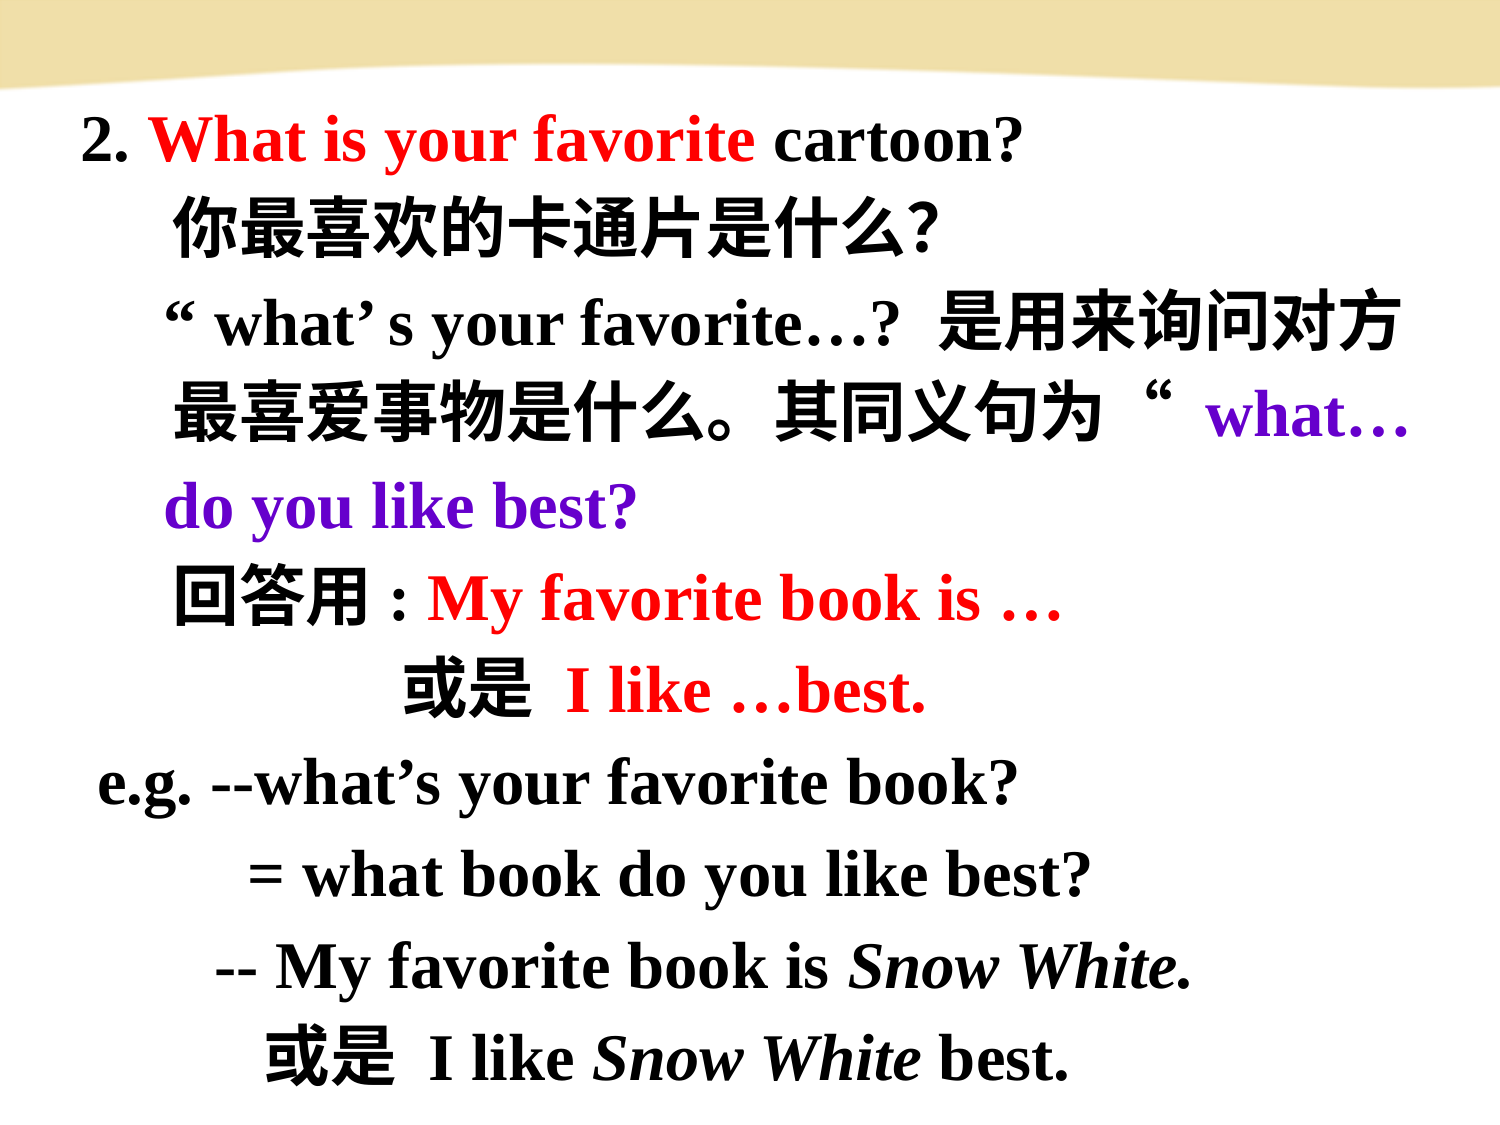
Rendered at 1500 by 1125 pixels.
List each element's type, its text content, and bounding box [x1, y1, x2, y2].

text_box 2. What is your favorite cartoon? 你最喜欢的卡通片是什么？ “ what’ s your favorite…? 是用来询问对方 最喜爱事物是什么。其同义句为“ what… do you like best? 回答用: My favorite book is … 或是 I like …best. e.g. --what’s your favorite book? = what book do you like best? -- My favorite book is Snow White. 或是 I like Snow White best. [65, 75, 1428, 1102]
picture [0, 0, 1500, 1125]
